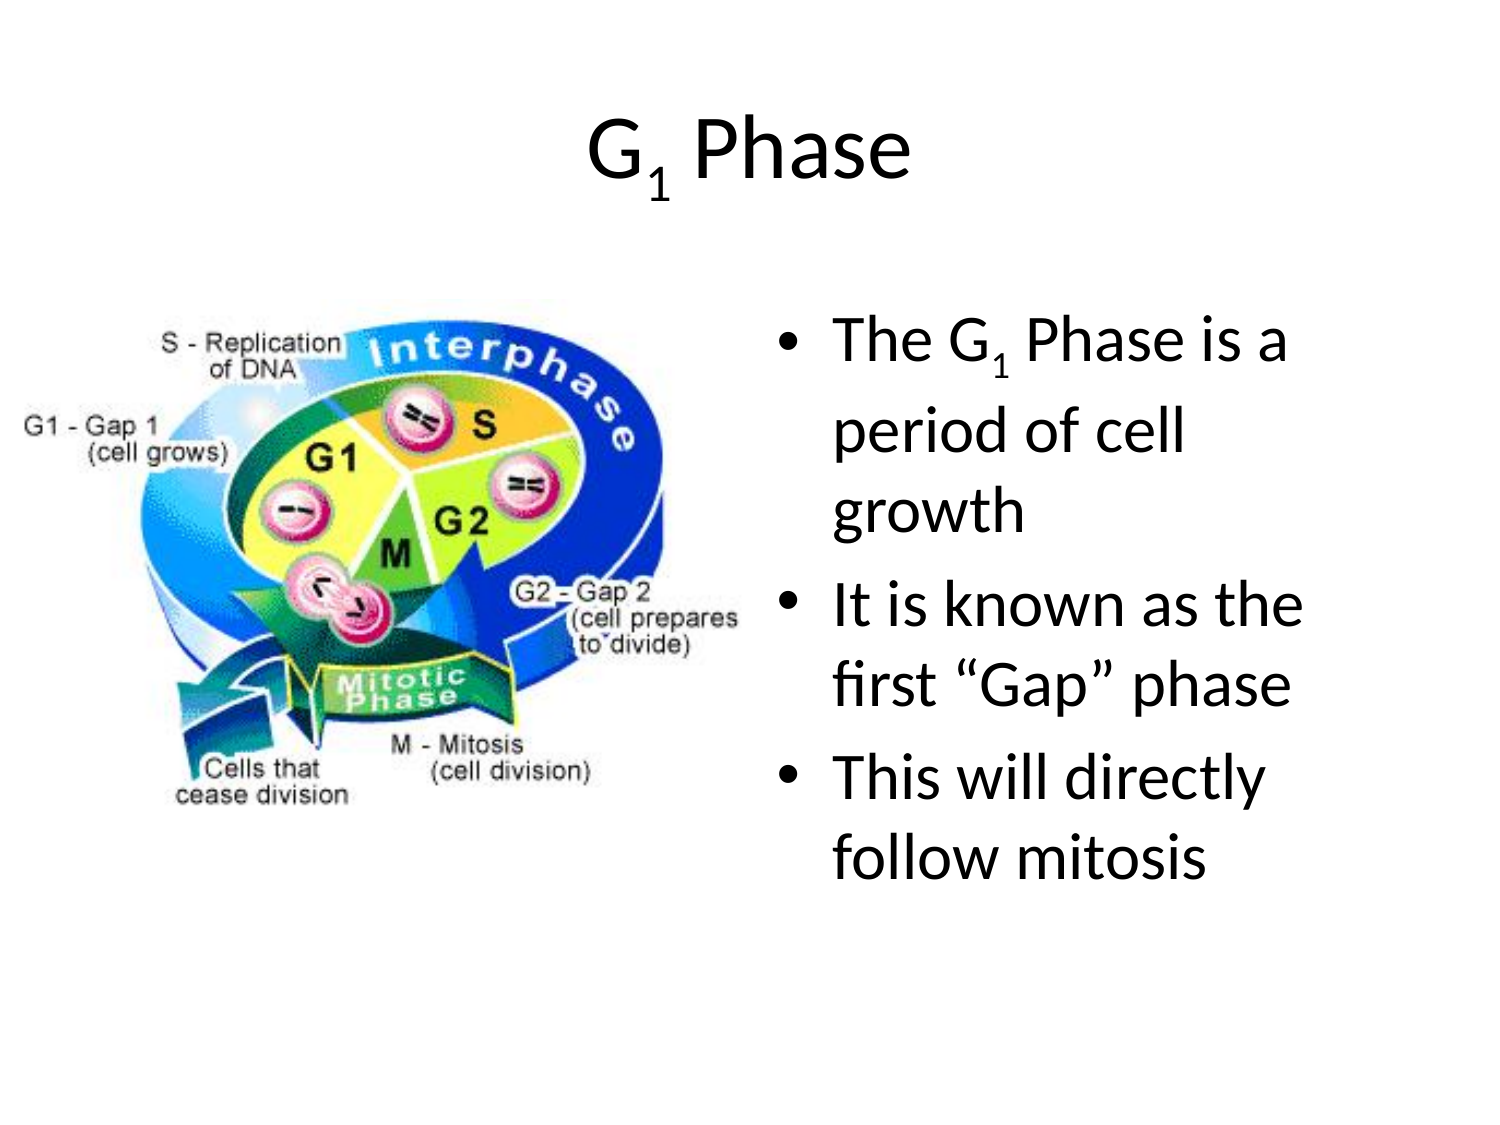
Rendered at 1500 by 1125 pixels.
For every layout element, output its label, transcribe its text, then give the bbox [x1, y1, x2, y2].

title G1 Phase [94, 50, 1407, 250]
list The G1 Phase is a period of cell growth It is known as the first “Gap” phase This will directly follow mitosis [761, 287, 1406, 988]
picture [8, 299, 757, 826]
